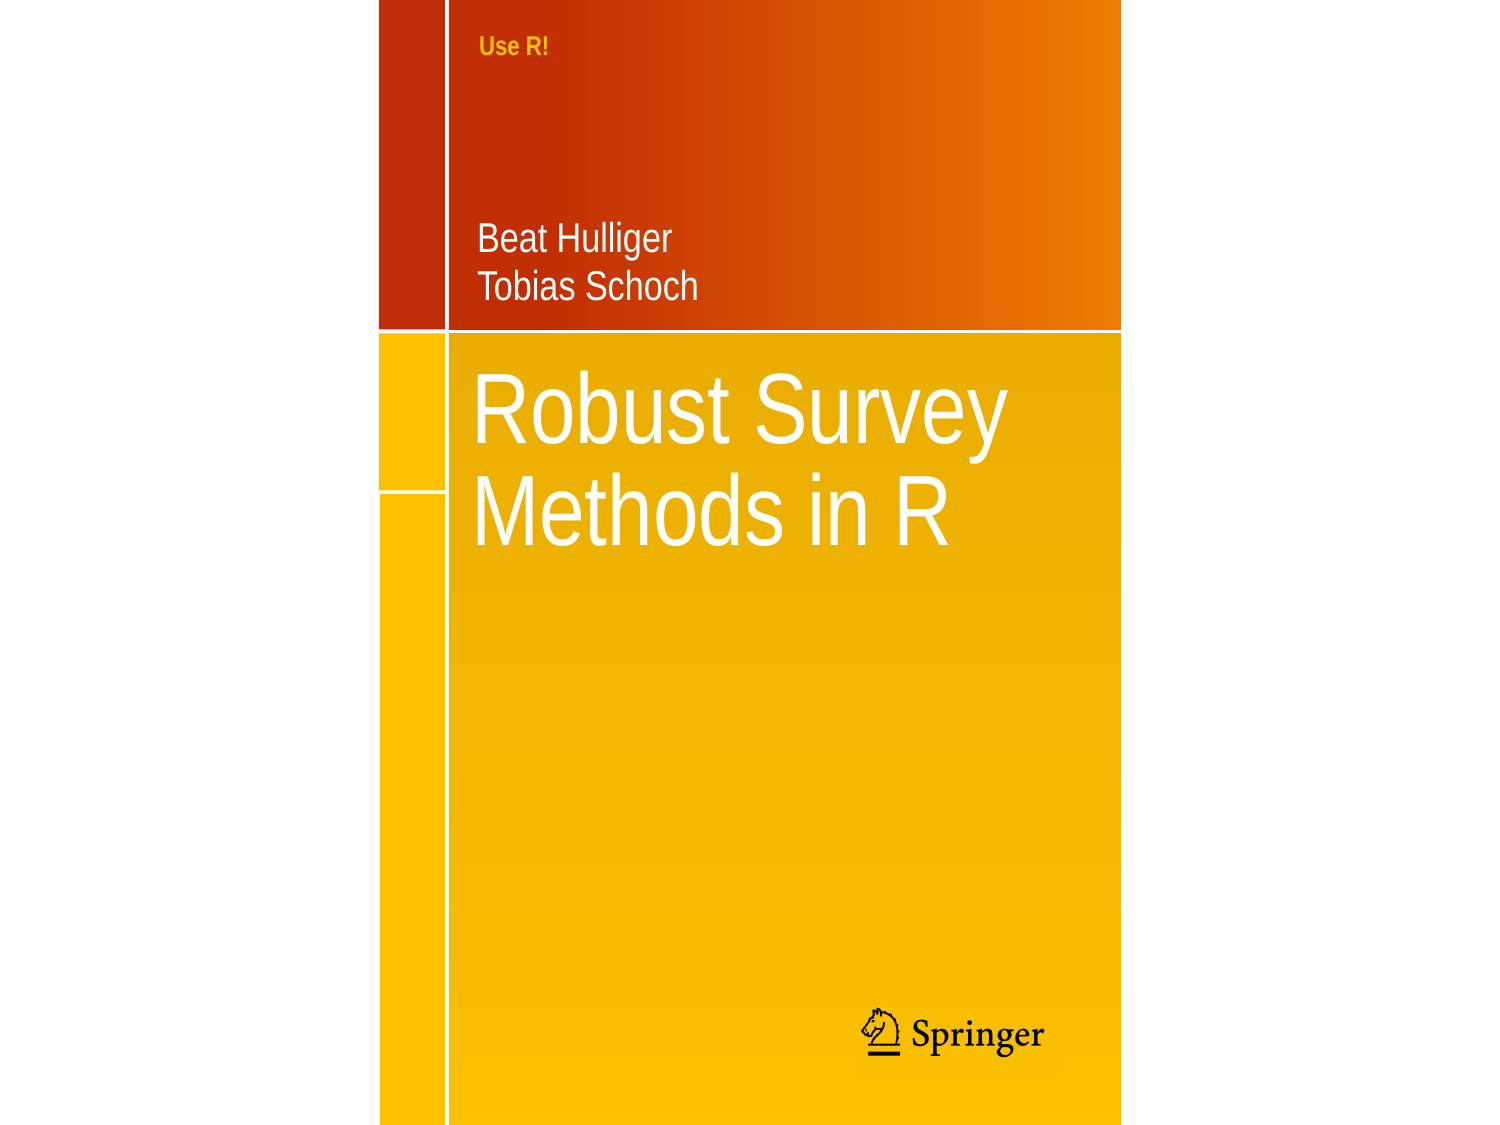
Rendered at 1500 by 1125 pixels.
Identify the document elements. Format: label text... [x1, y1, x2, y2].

text_box [378, 332, 446, 491]
text_box [448, 332, 1122, 1125]
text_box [462, 203, 793, 317]
text_box Use R! [464, 20, 573, 69]
text_box [379, 493, 446, 1125]
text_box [456, 336, 1144, 677]
text_box [378, 0, 446, 330]
text_box [448, 0, 1122, 330]
picture [854, 1002, 1061, 1080]
